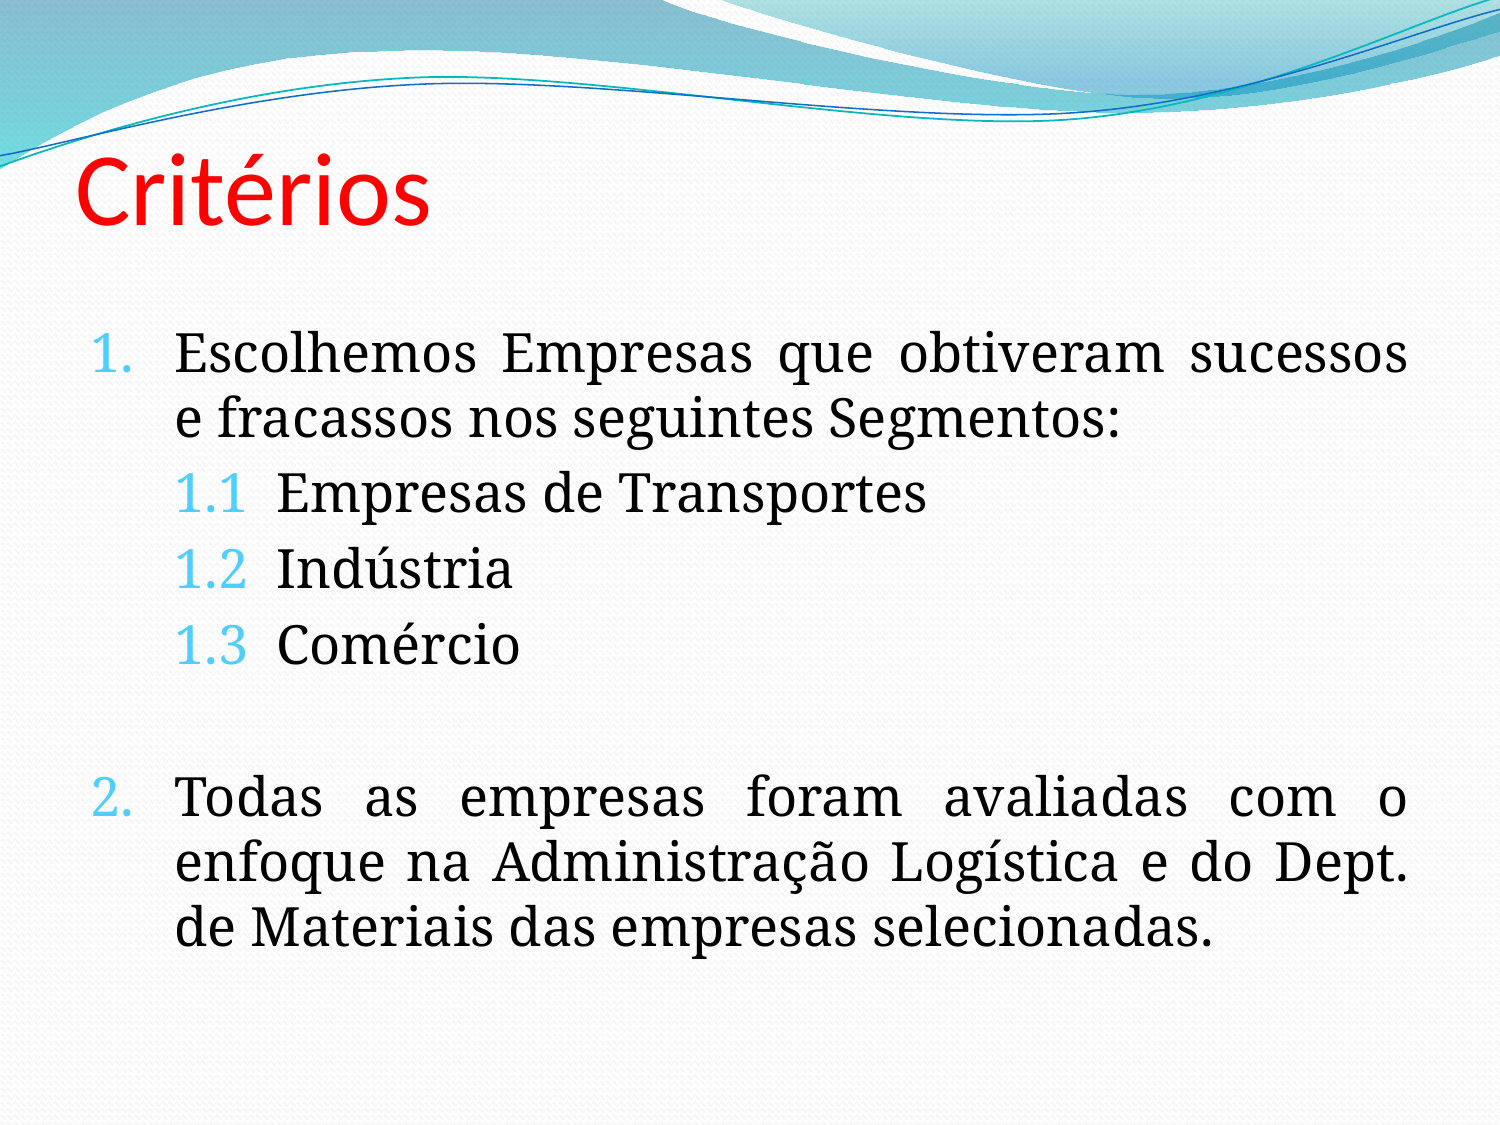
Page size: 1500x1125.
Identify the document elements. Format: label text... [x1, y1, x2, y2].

list 1. Escolhemos Empresas que obtiveram sucessos e fracassos nos seguintes Segmentos: 1.1 Empresas de Transportes 1.2 Indústria 1.3 Comércio 2. Todas as empresas foram avaliadas com o enfoque na Administração Logística e do Dept. de Materiais das empresas selecionadas. [74, 234, 1426, 1091]
title Critérios [74, 58, 458, 234]
